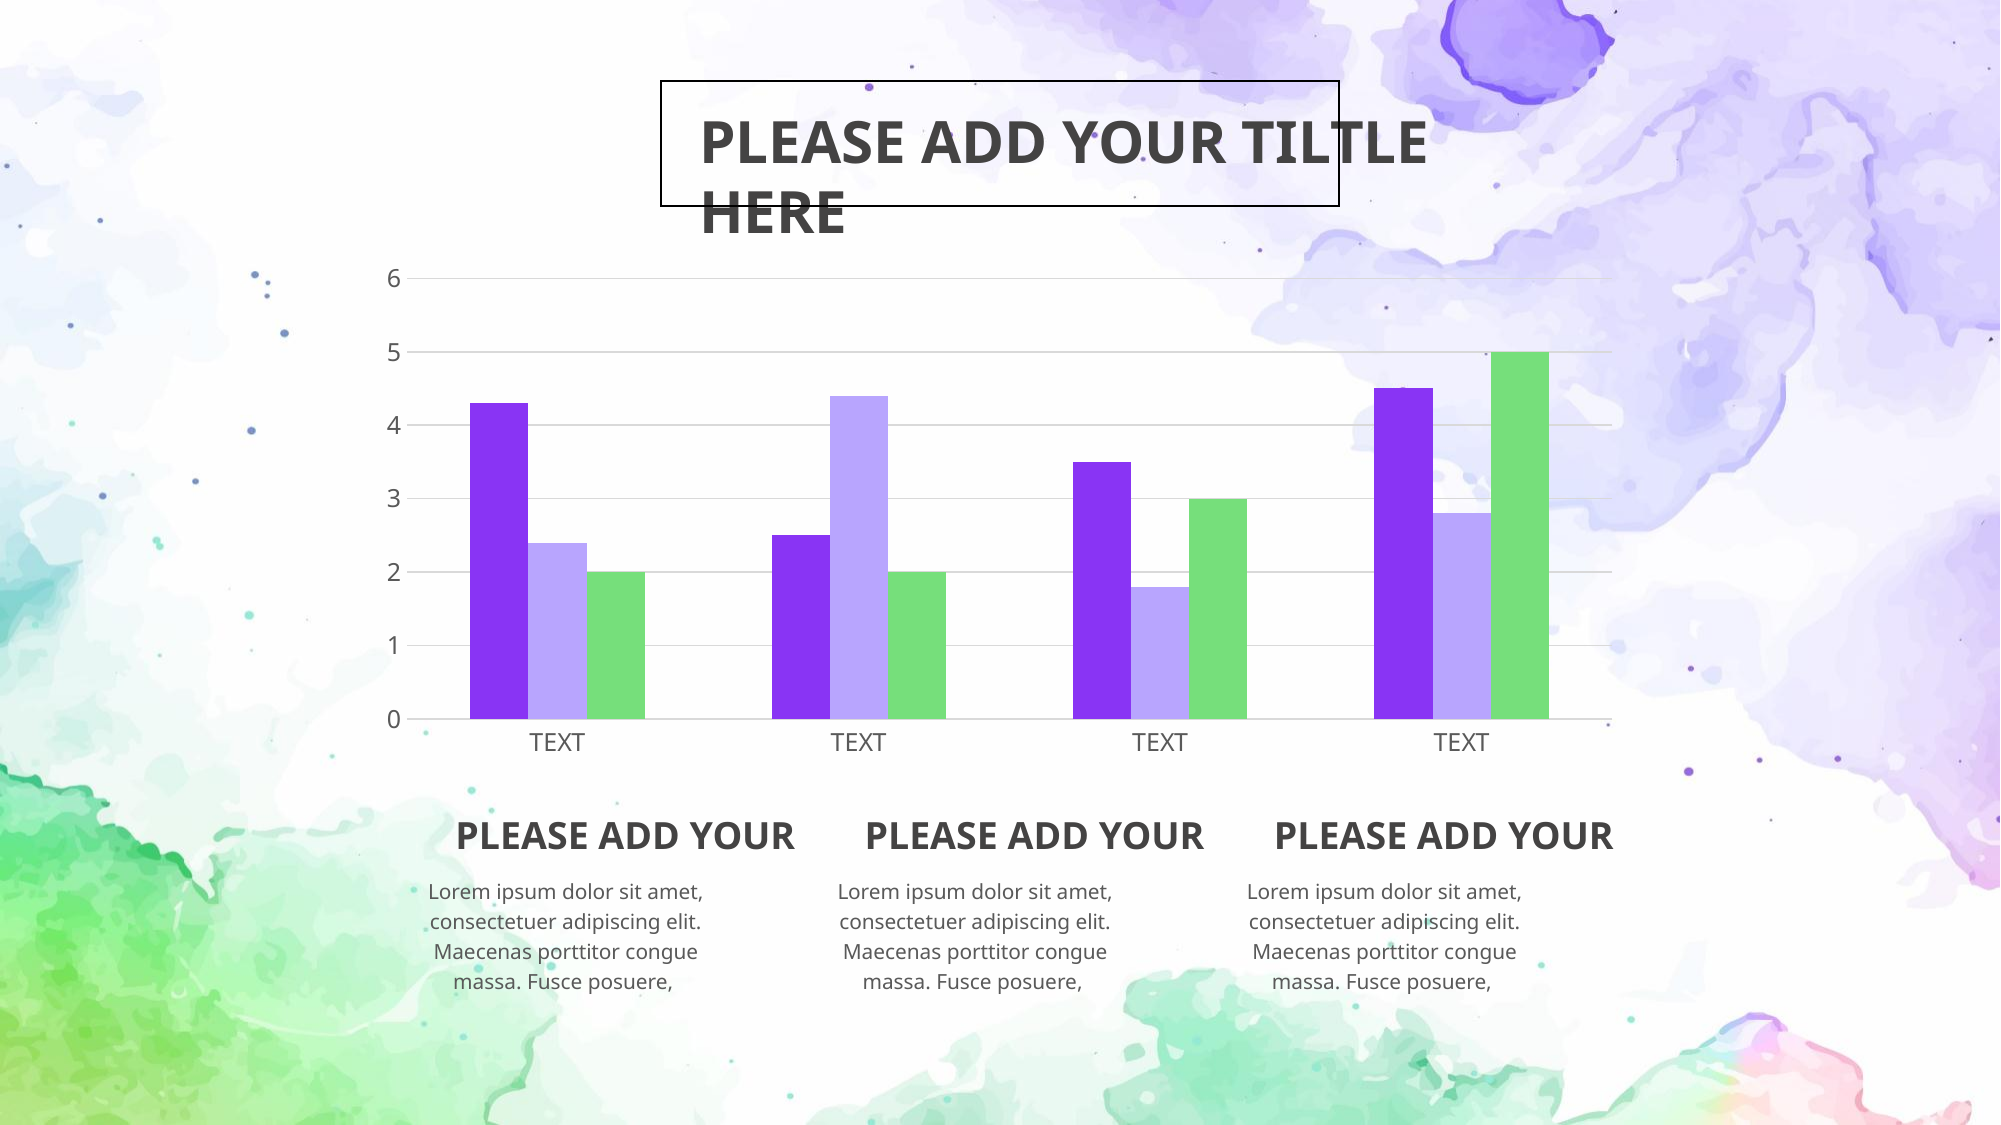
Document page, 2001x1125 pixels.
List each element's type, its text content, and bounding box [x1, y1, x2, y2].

text_box Lorem ipsum dolor sit amet, consectetuer adipiscing elit. Maecenas porttitor congue massa. Fusce posuere, [1225, 866, 1544, 1001]
text_box PLEASE ADD YOUR [1259, 804, 1684, 865]
text_box PLEASE ADD YOUR TILTLE HERE [684, 97, 1508, 250]
text_box Lorem ipsum dolor sit amet, consectetuer adipiscing elit. Maecenas porttitor congue massa. Fusce posuere, [406, 866, 725, 1001]
chart [361, 250, 1638, 770]
text_box PLEASE ADD YOUR [440, 804, 849, 865]
picture [0, 0, 2000, 1125]
text_box Lorem ipsum dolor sit amet, consectetuer adipiscing elit. Maecenas porttitor congue massa. Fusce posuere, [816, 866, 1134, 1001]
text_box [660, 80, 1340, 207]
text_box PLEASE ADD YOUR [849, 804, 1259, 865]
